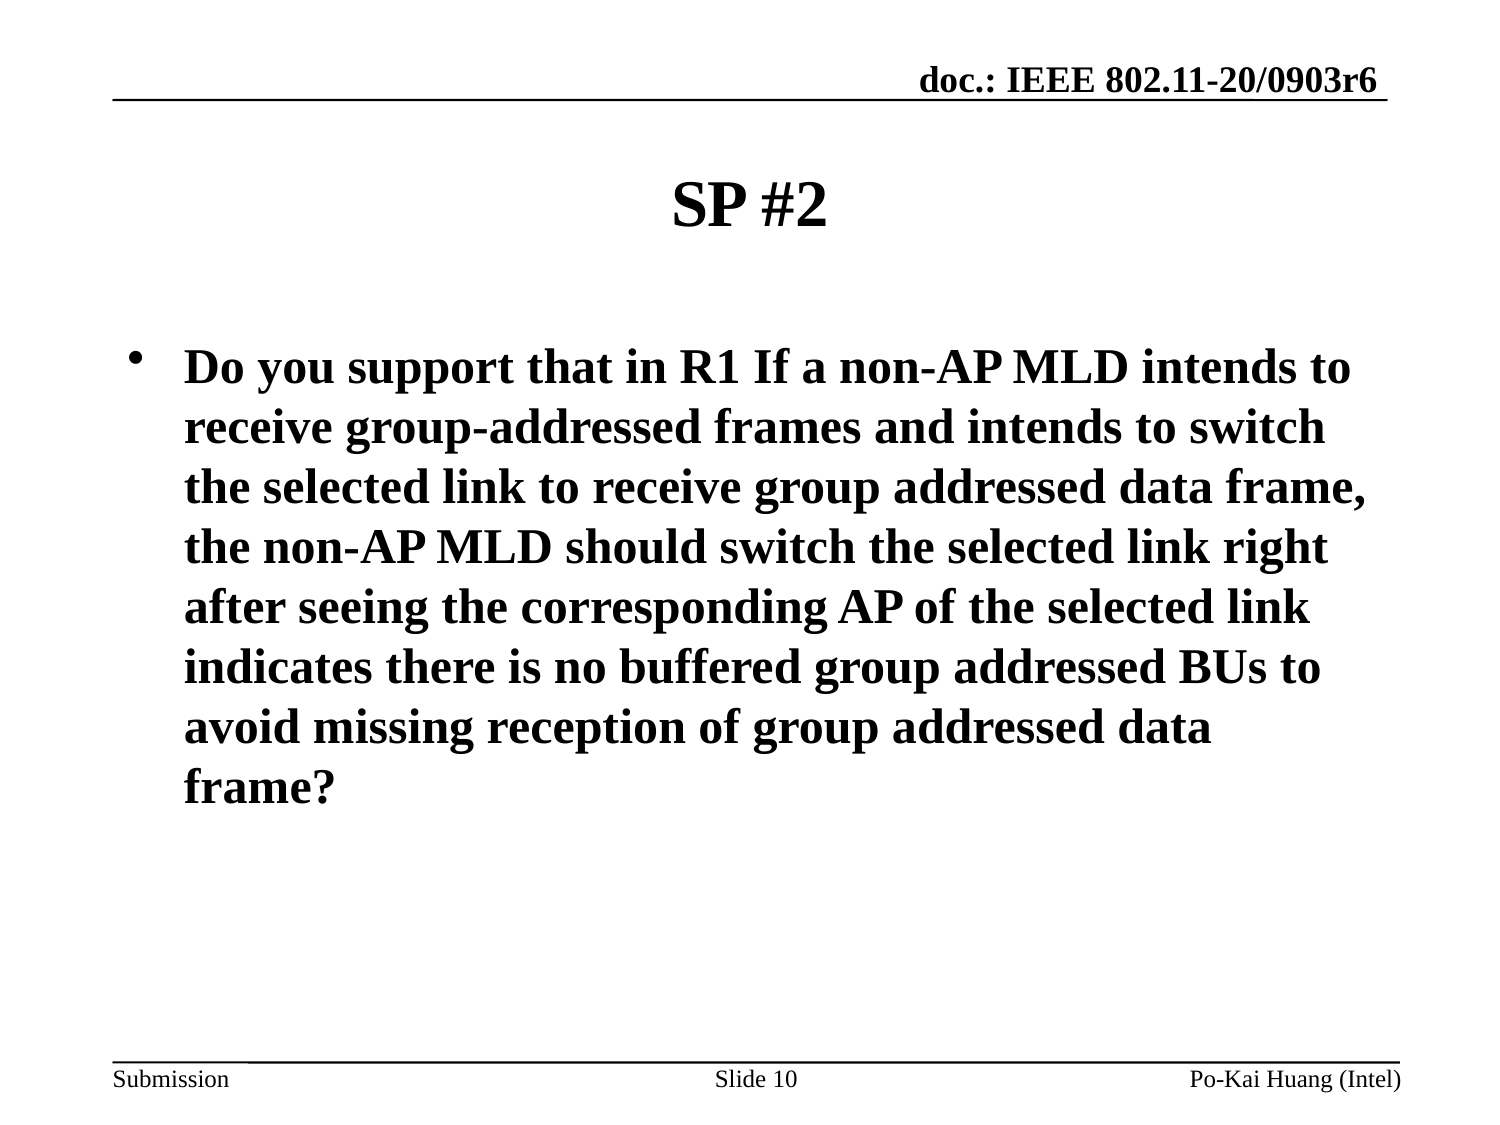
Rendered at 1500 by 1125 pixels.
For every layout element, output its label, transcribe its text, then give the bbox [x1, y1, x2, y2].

footer Po-Kai Huang (Intel) [1186, 1061, 1402, 1093]
slide_number Slide 10 [712, 1061, 800, 1093]
list Do you support that in R1 If a non-AP MLD intends to receive group-addressed frames and intends to switch the selected link to receive group addressed data frame, the non-AP MLD should switch the selected link right after seeing the corresponding AP of the selected link indicates there is no buffered group addressed BUs to avoid missing reception of group addressed data frame? [112, 326, 1388, 1002]
title SP #2 [112, 112, 1388, 288]
